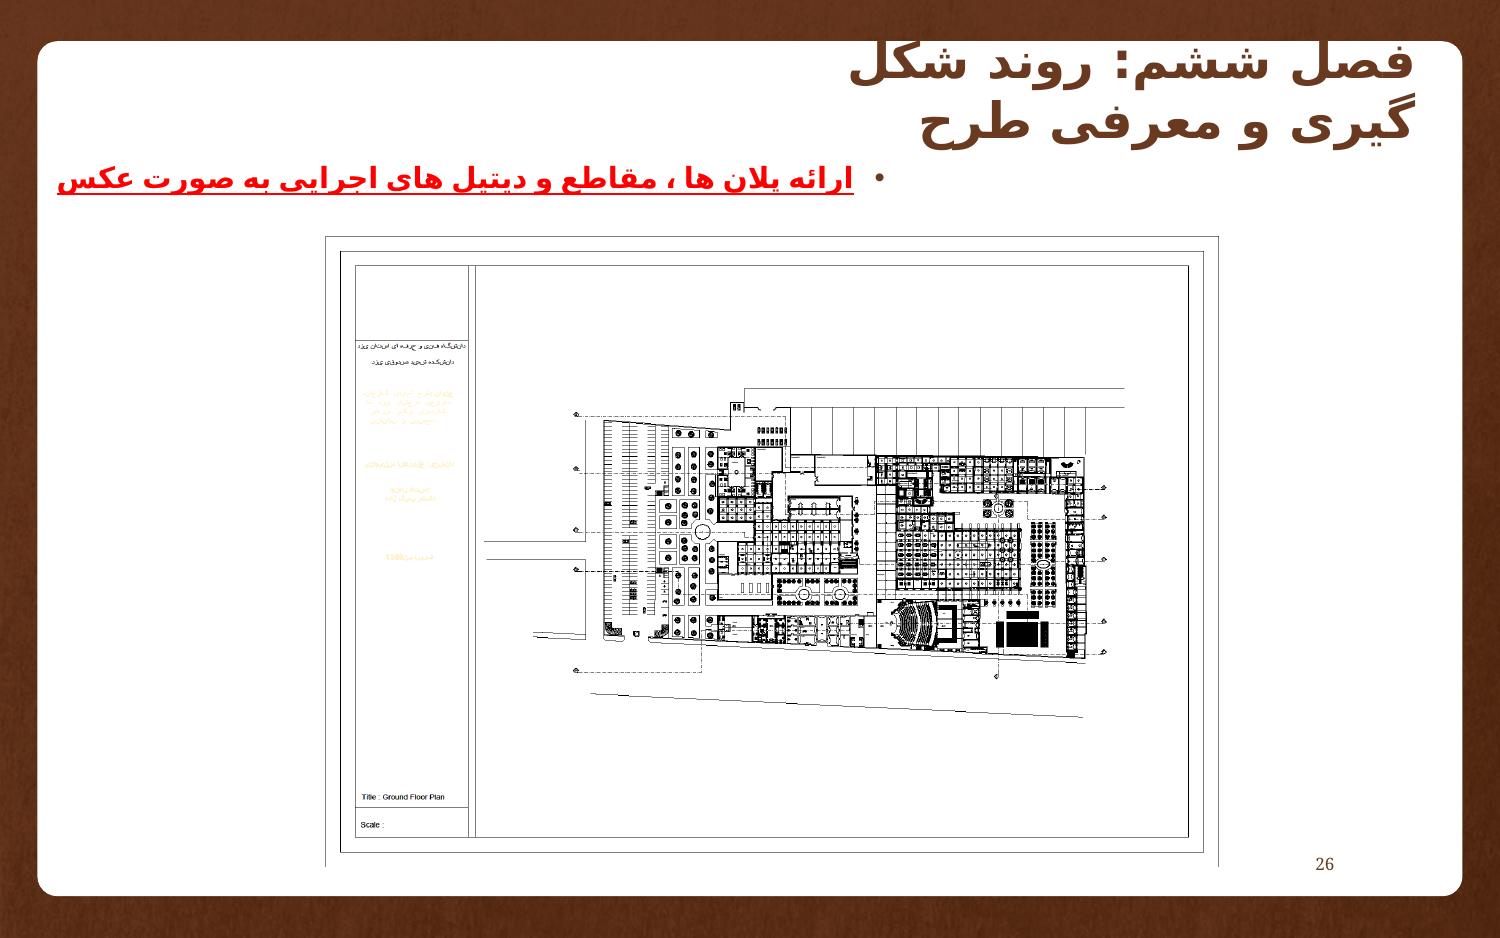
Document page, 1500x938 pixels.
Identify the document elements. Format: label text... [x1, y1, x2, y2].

title فصل ششم: روند شکل گیری و معرفی طرح [825, 81, 1432, 157]
list ارائه پلان ها ، مقاطع و دیتیل های اجرایی به صورت عکس [0, 156, 900, 813]
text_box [324, 234, 1221, 868]
slide_number 26 [1262, 843, 1350, 886]
